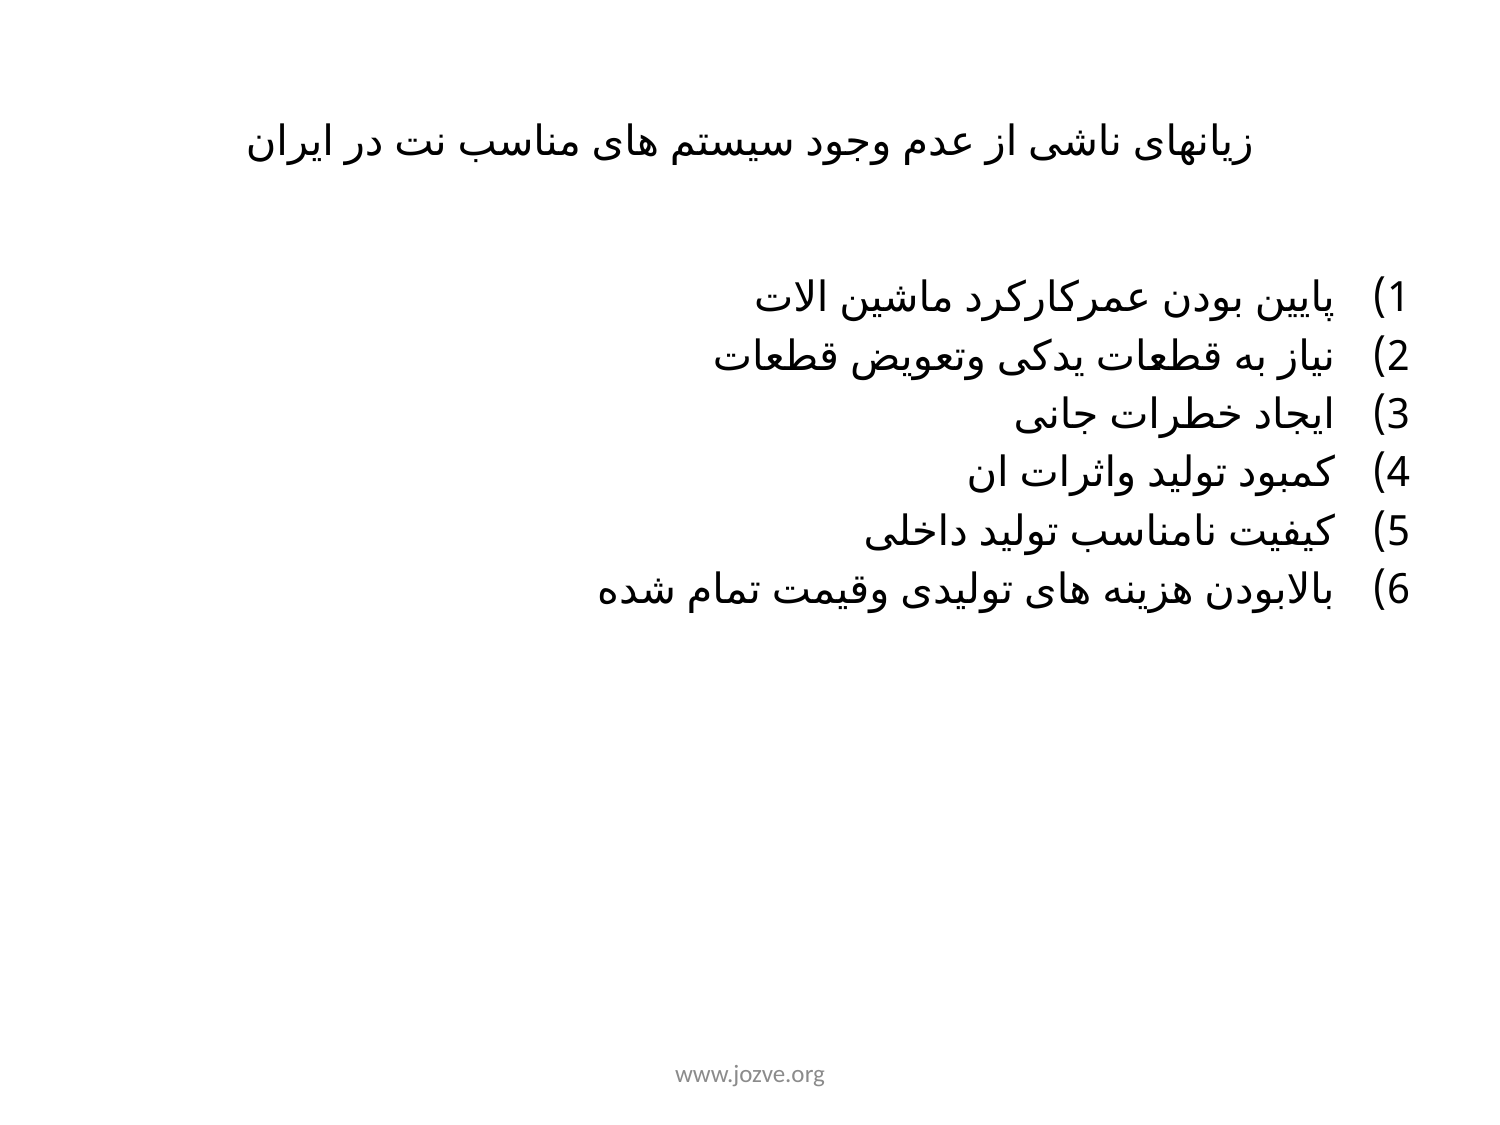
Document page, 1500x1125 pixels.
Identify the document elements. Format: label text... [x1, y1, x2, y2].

title زیانهای ناشی از عدم وجود سیستم های مناسب نت در ایران [75, 45, 1425, 233]
footer www.jozve.org [512, 1042, 988, 1103]
list پایین بودن عمرکارکرد ماشین الات نیاز به قطعات یدکی وتعویض قطعات ایجاد خطرات جانی کمبود تولید واثرات ان کیفیت نامناسب تولید داخلی بالابودن هزینه های تولیدی وقیمت تمام شده [75, 262, 1425, 1005]
